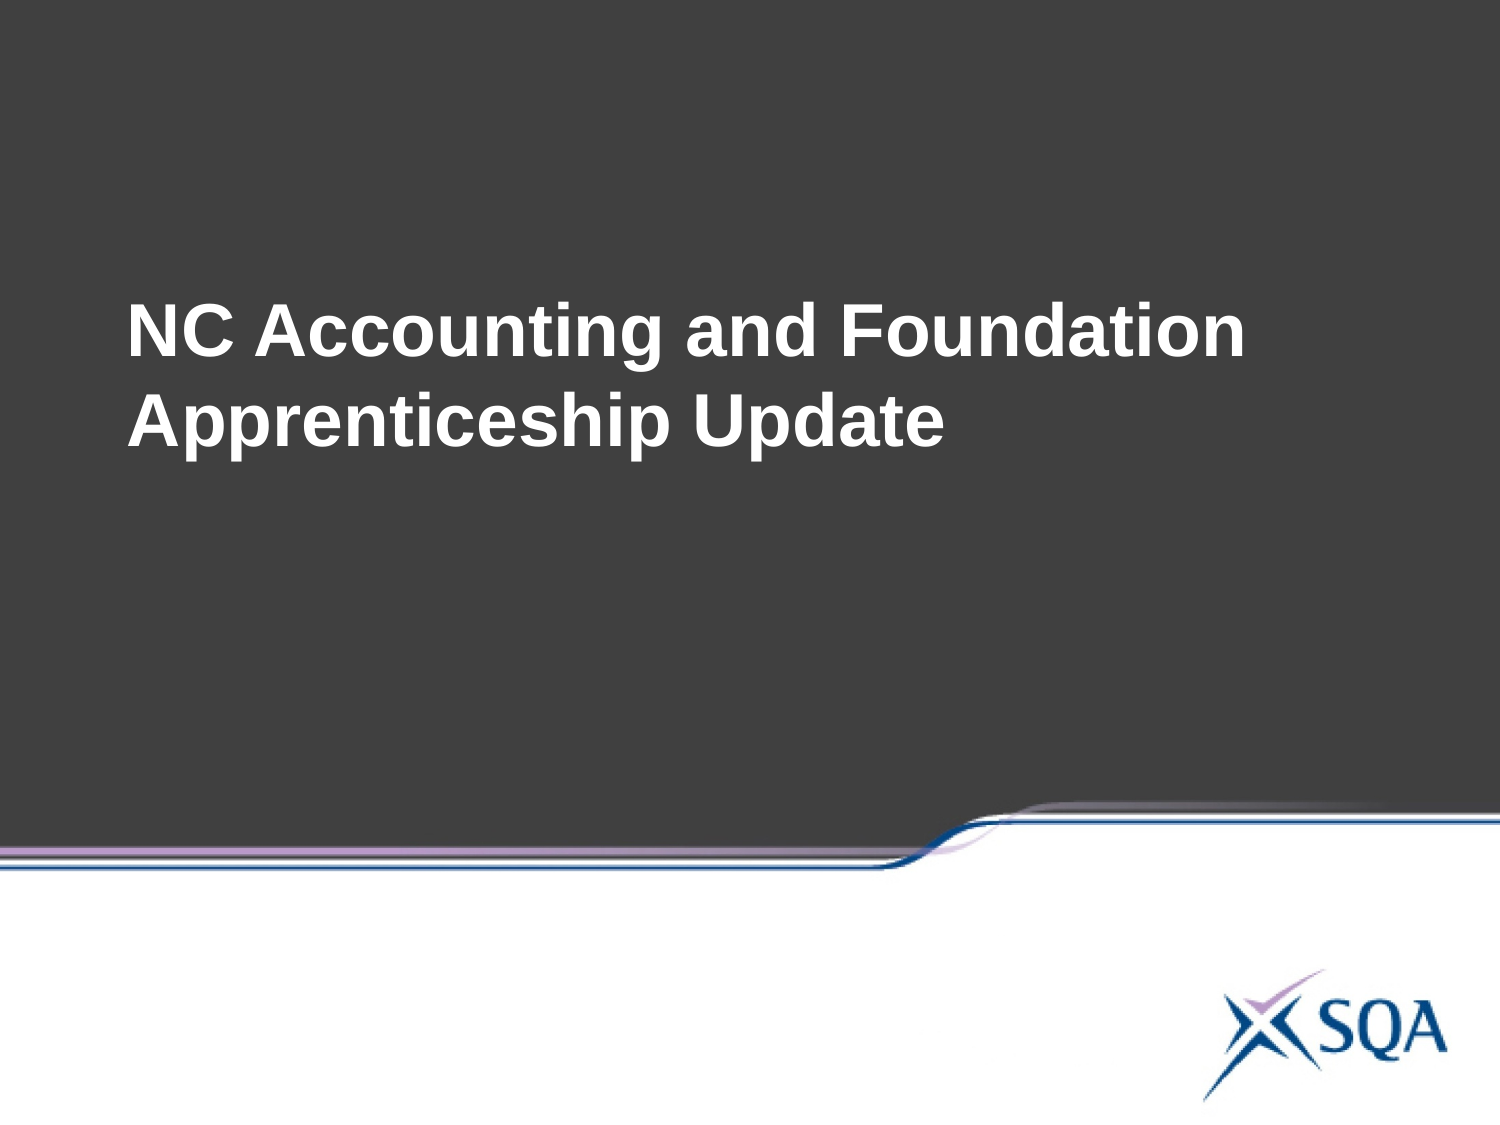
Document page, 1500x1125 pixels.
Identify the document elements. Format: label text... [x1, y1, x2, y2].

text_box NC Accounting and Foundation Apprenticeship Update [112, 273, 1329, 506]
picture [0, 0, 1500, 1125]
text_box [83, 389, 1158, 520]
